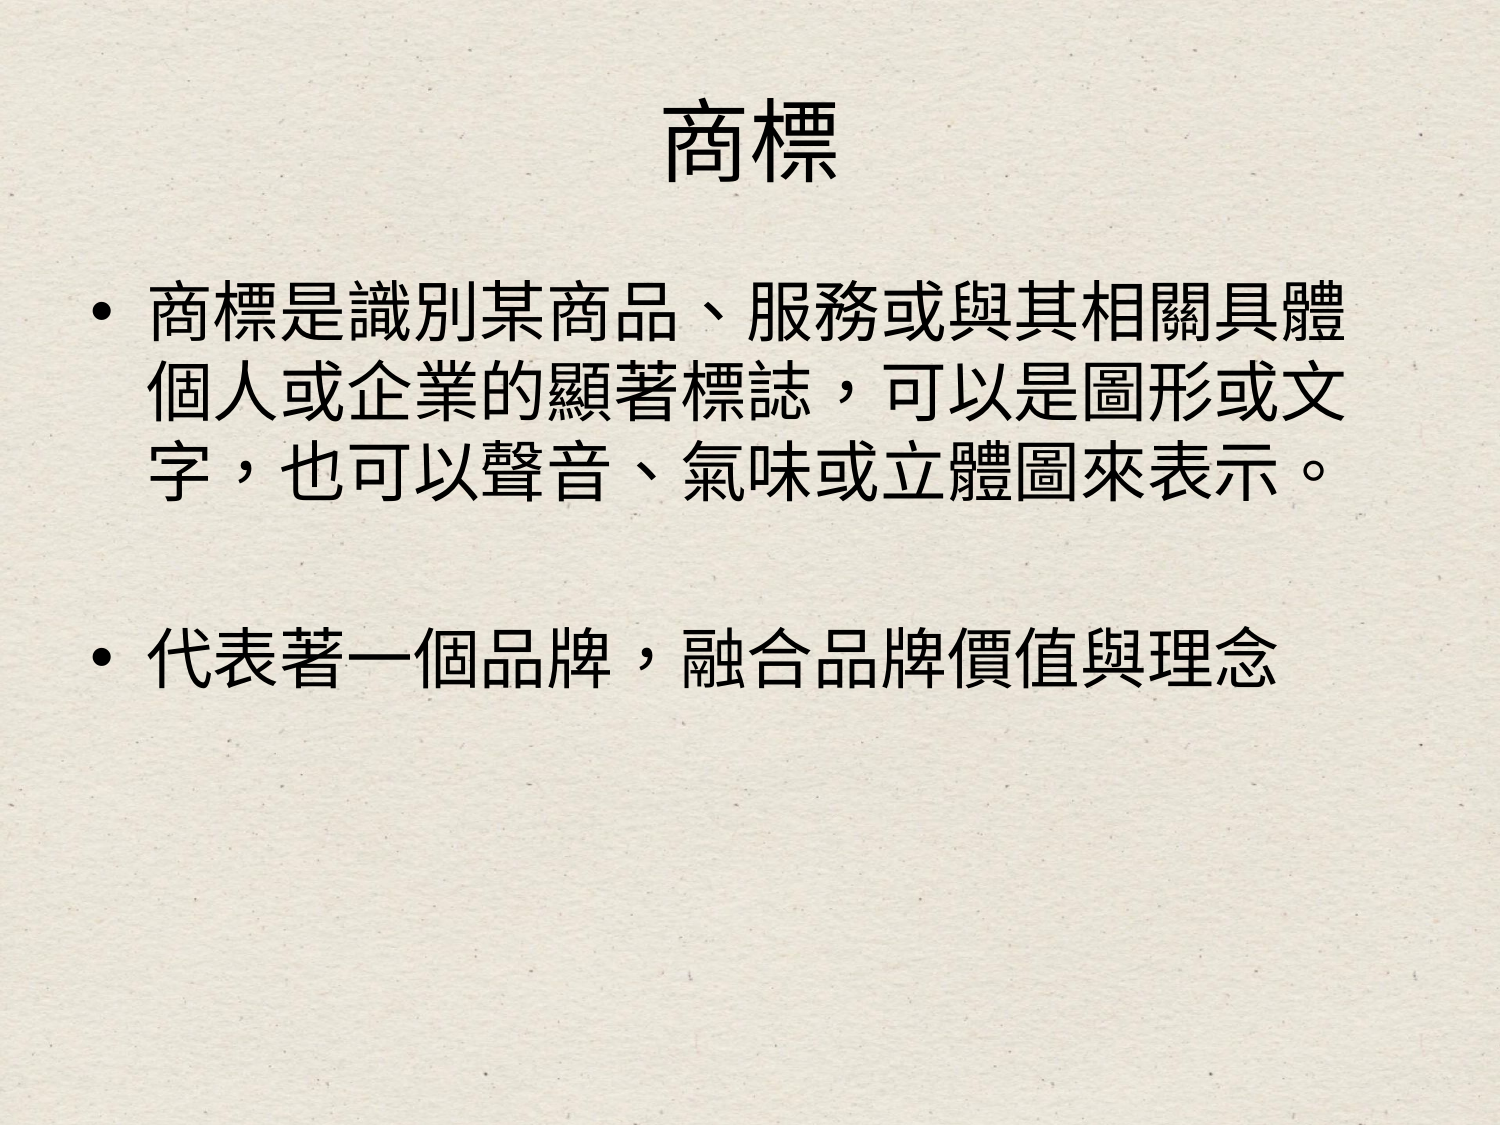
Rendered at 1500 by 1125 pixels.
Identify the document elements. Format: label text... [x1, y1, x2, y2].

picture [0, 0, 1500, 1125]
list 商標是識別某商品、服務或與其相關具體個人或企業的顯著標誌，可以是圖形或文字，也可以聲音、氣味或立體圖來表示。 代表著一個品牌，融合品牌價值與理念 [75, 262, 1425, 1005]
title 商標 [75, 45, 1425, 233]
